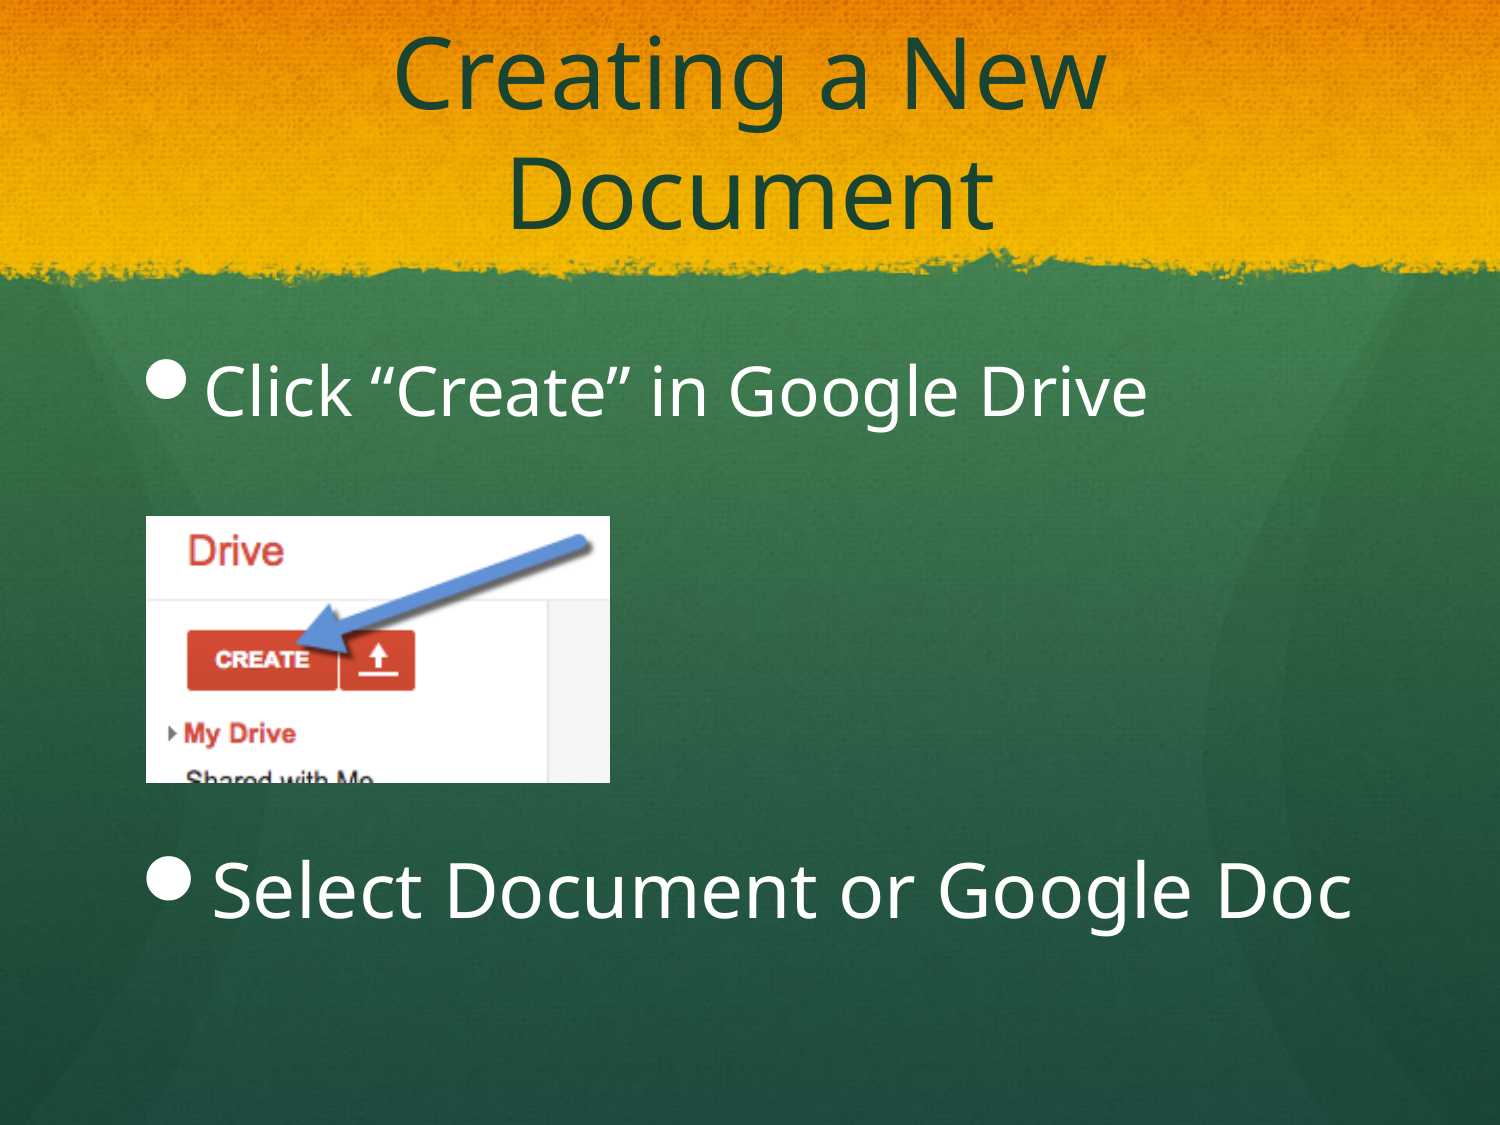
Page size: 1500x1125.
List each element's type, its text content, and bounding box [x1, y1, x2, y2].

picture [0, 0, 1500, 1125]
list Click “Create” in Google Drive Select Document or Google Doc [125, 339, 1375, 1026]
title Creating a New Document [125, 13, 1375, 246]
